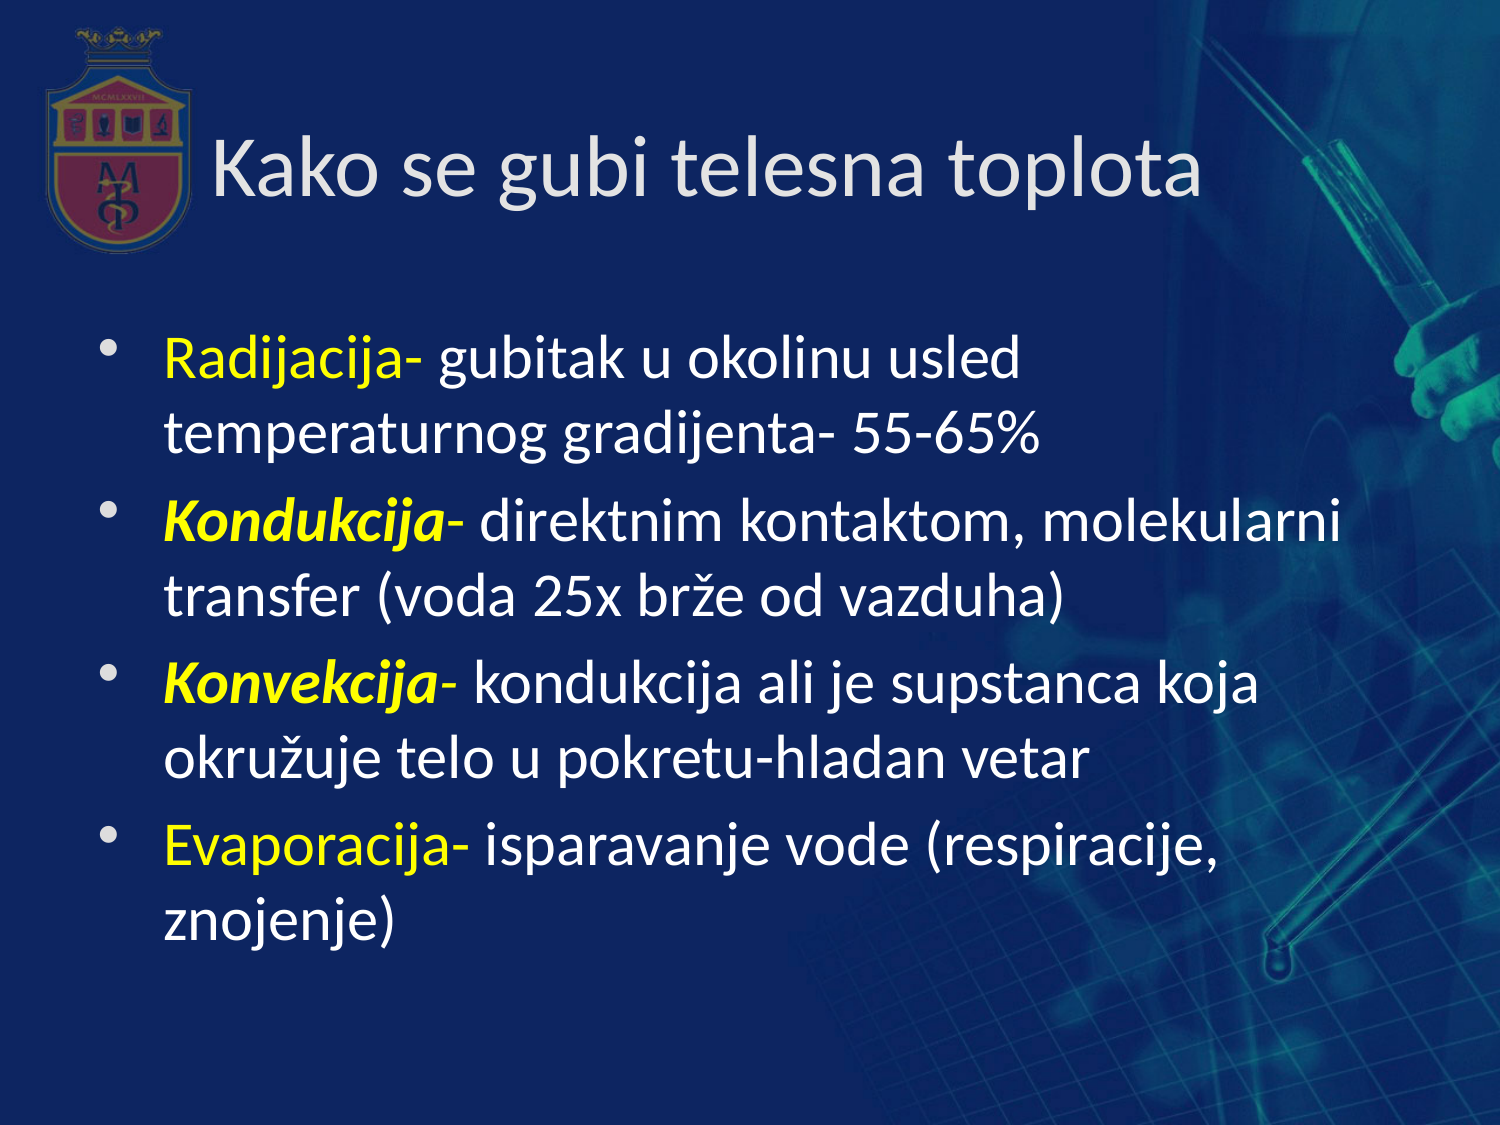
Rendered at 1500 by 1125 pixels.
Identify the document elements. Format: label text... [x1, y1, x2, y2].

picture [0, 0, 1500, 1125]
title Kako se gubi telesna toplota [117, 46, 1468, 277]
list Radijacija- gubitak u okolinu usled temperaturnog gradijenta- 55-65% Kondukcija- direktnim kontaktom, molekularni transfer (voda 25x brže od vazduha) Konvekcija- kondukcija ali je supstanca koja okružuje telo u pokretu-hladan vetar Evaporacija- isparavanje vode (respiracije, znojenje) [75, 308, 1425, 1059]
